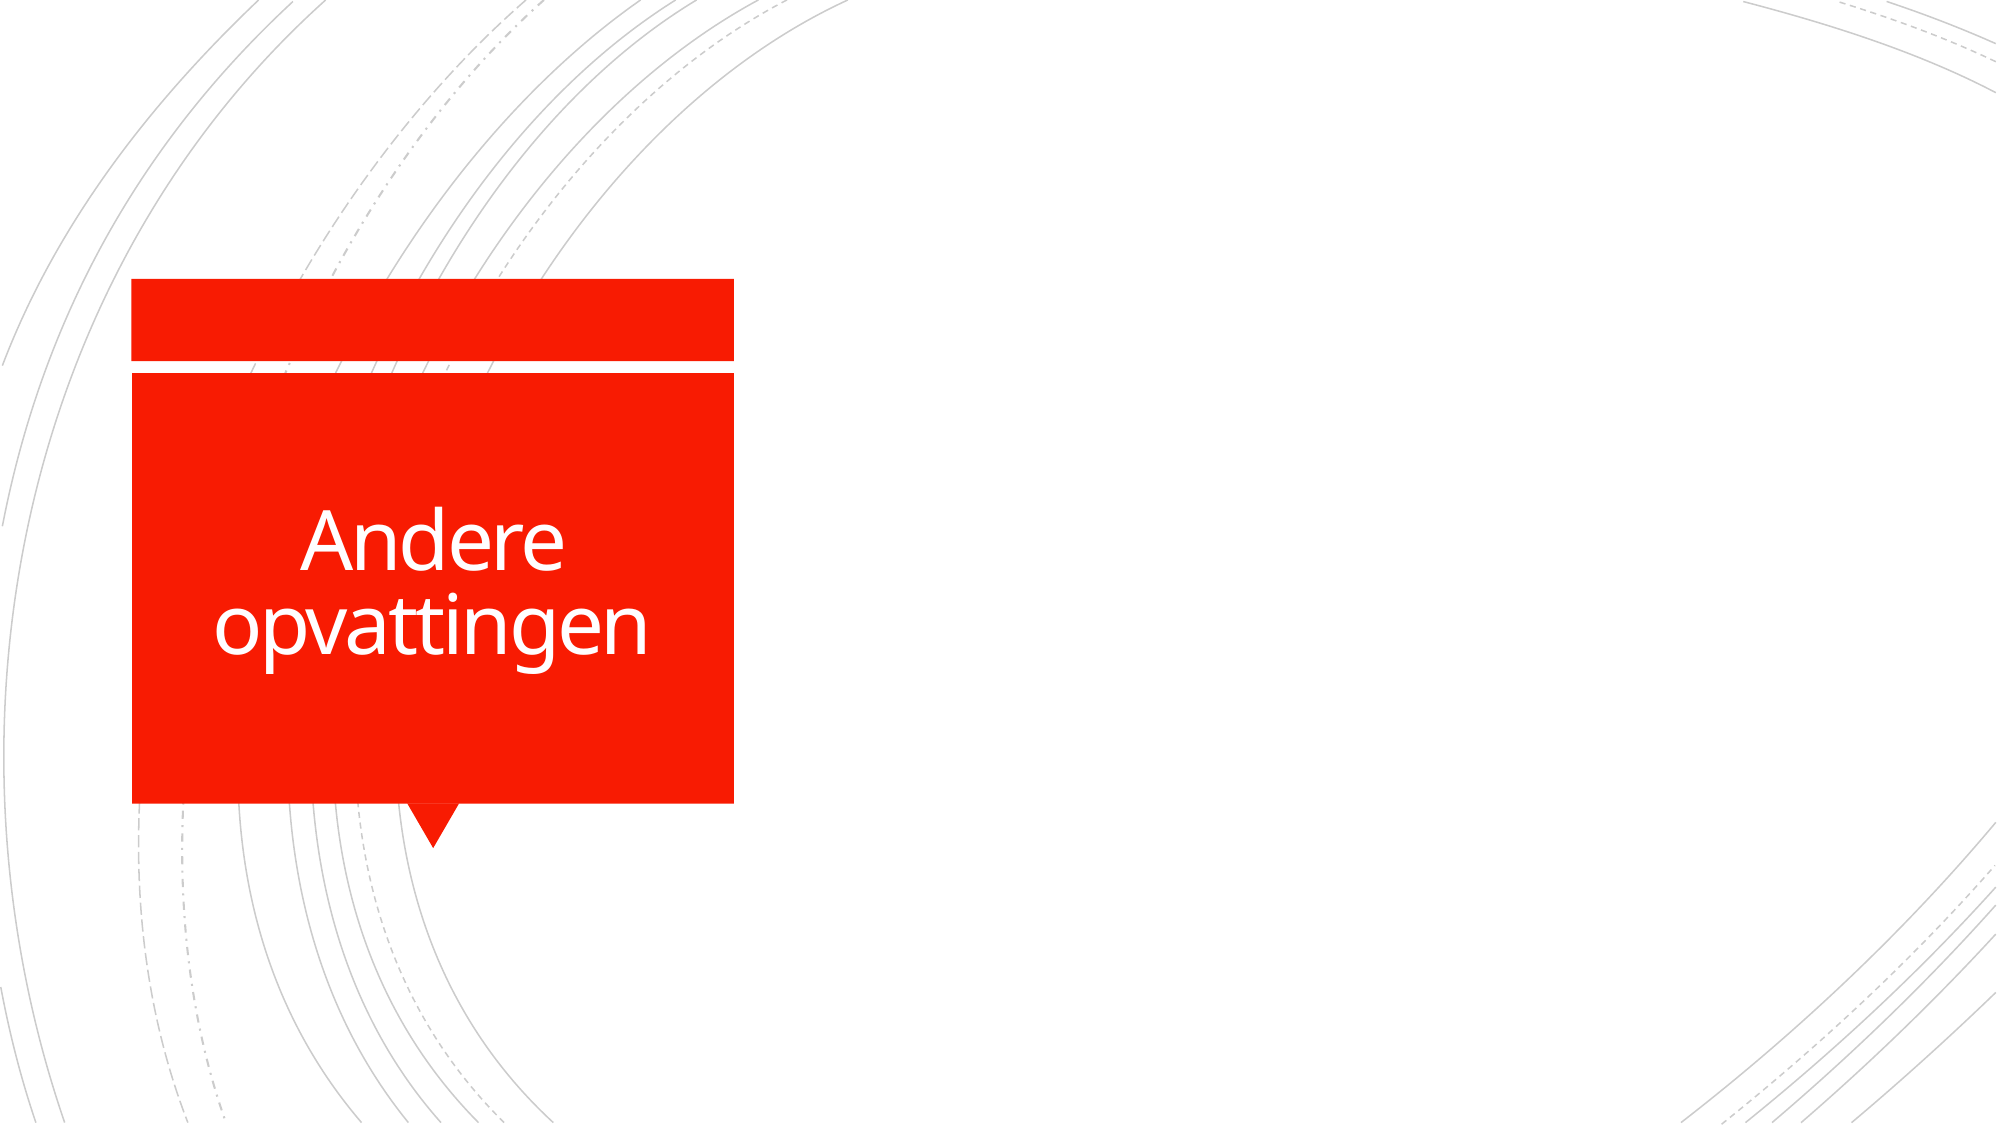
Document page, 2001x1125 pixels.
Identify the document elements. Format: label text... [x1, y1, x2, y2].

title Andere opvattingen [145, 385, 720, 789]
